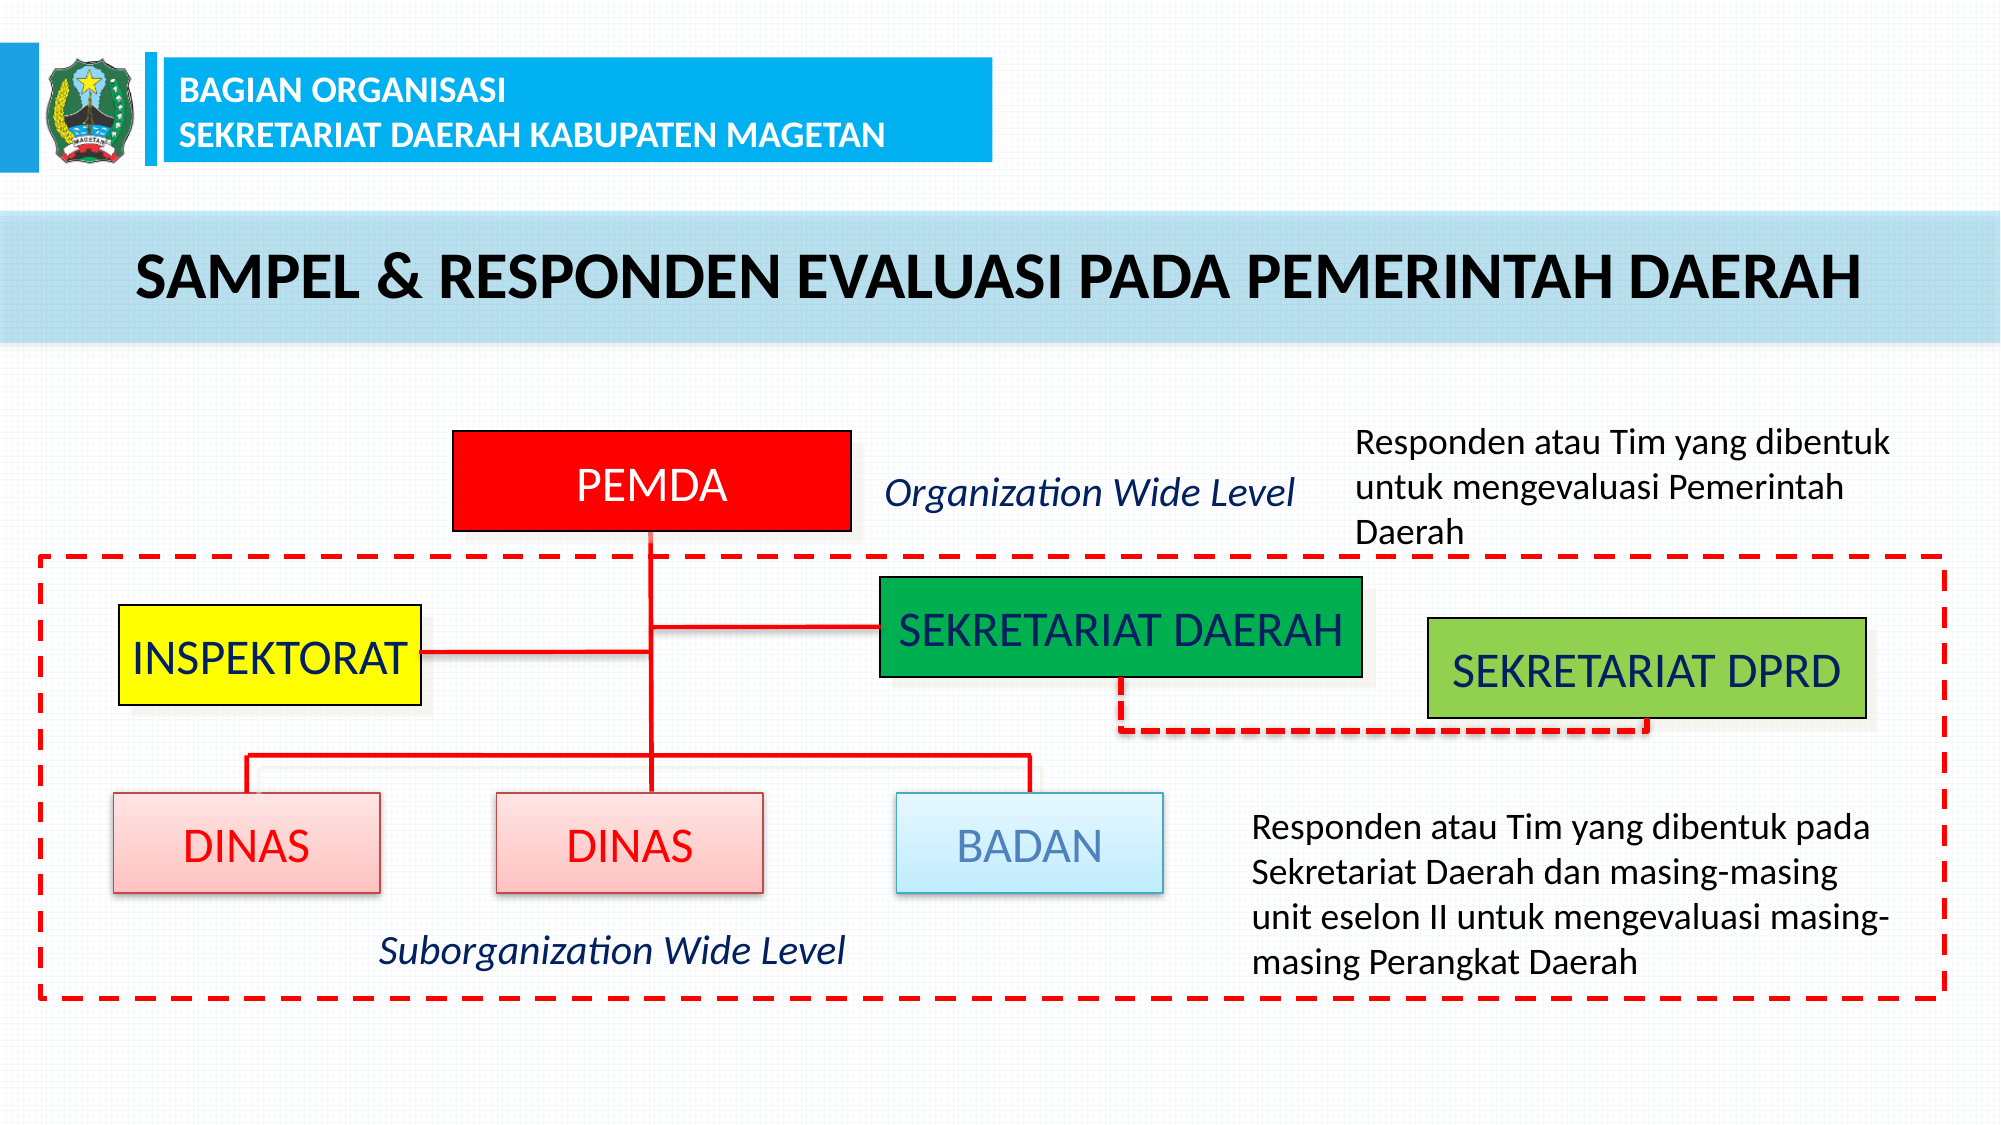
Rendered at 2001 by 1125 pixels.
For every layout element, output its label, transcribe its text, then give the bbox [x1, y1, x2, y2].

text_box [1363, 434, 1405, 961]
text_box BAGIAN ORGANISASI SEKRETARIAT DAERAH KABUPATEN MAGETAN [178, 57, 993, 163]
text_box Responden atau Tim yang dibentuk untuk mengevaluasi Pemerintah Daerah [1340, 409, 1911, 556]
text_box PEMDA [453, 431, 851, 532]
title SAMPEL & RESPONDEN EVALUASI PADA PEMERINTAH DAERAH [0, 208, 2000, 336]
picture [6, 47, 174, 174]
text_box [39, 555, 1946, 1000]
text_box Organization Wide Level [864, 454, 1327, 525]
